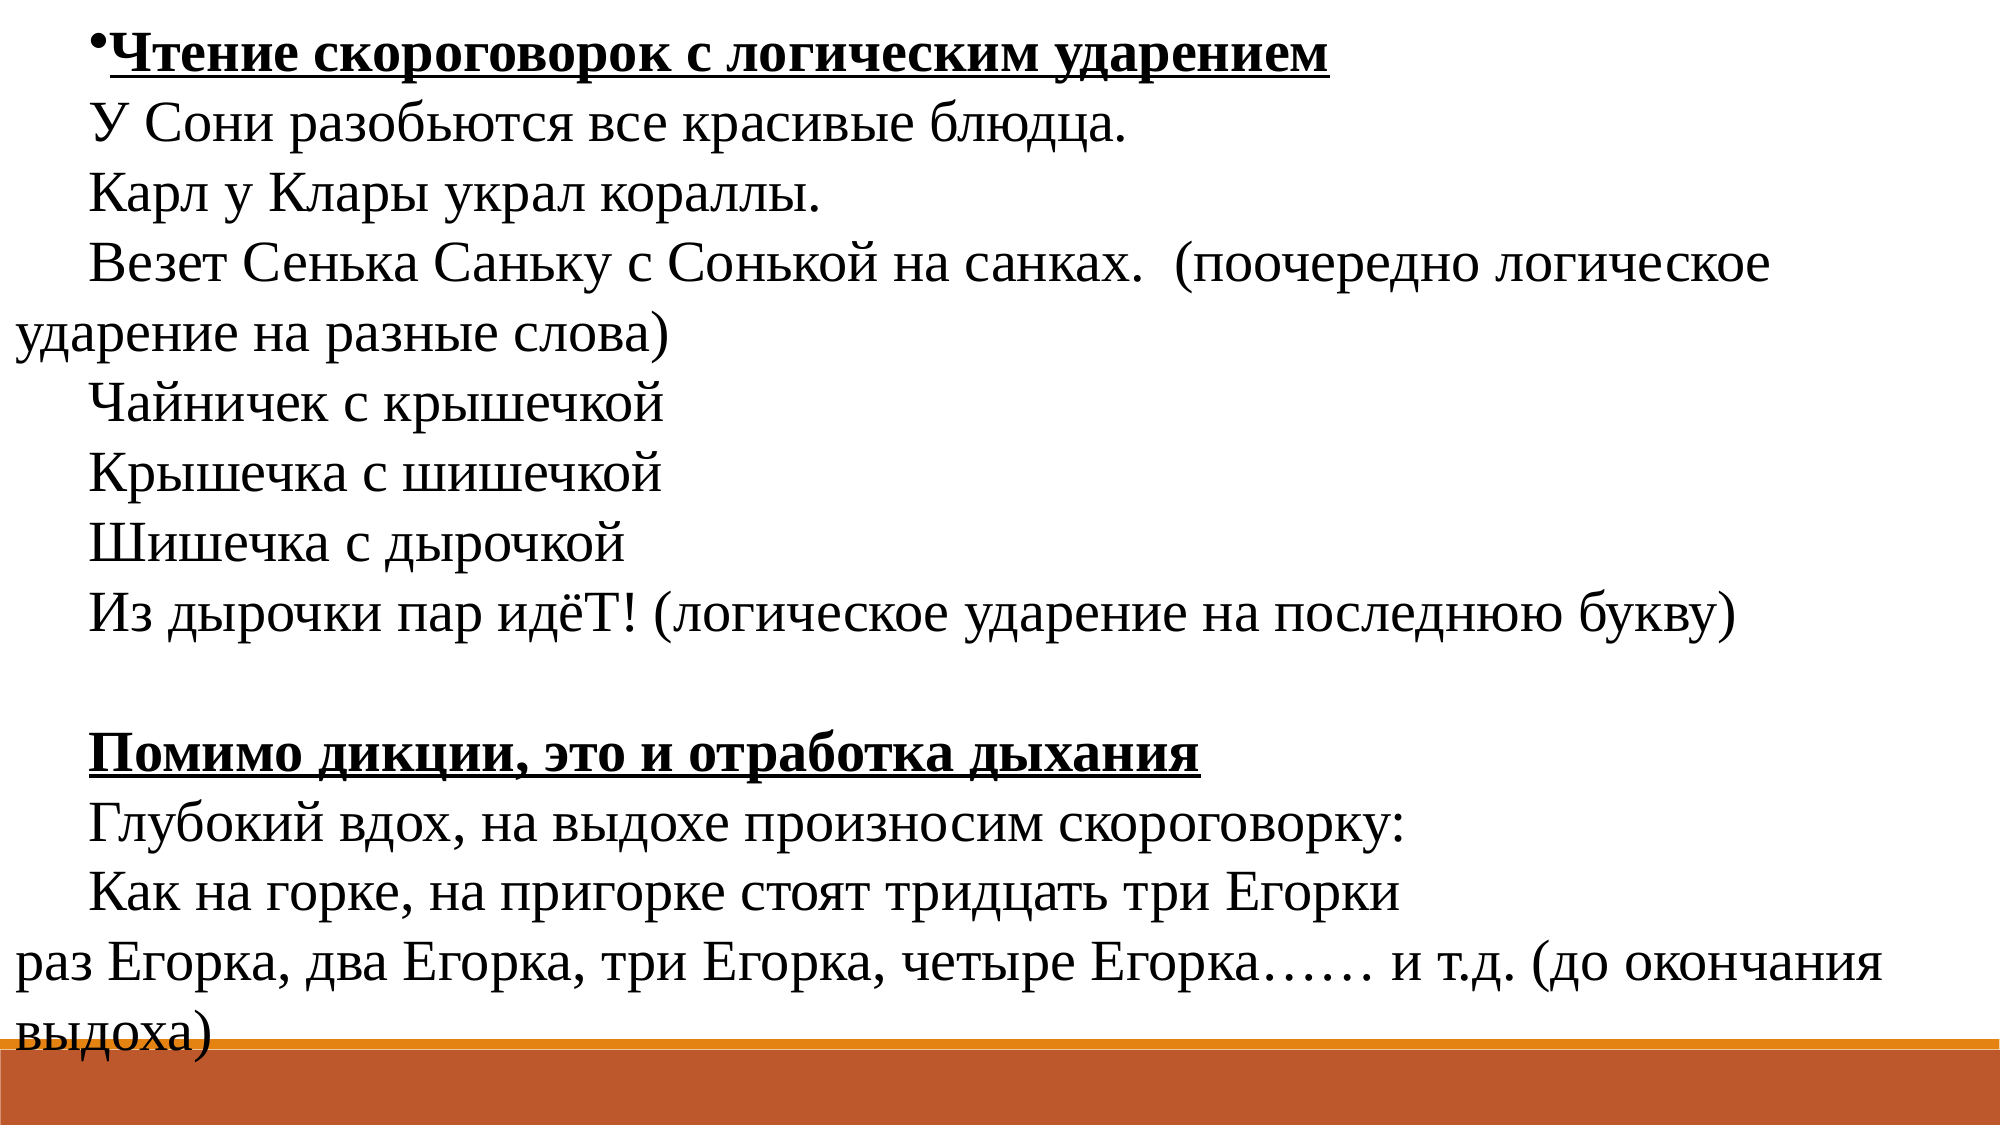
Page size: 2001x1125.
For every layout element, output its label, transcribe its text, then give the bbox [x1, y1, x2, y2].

text_box Чтение скороговорок с логическим ударением У Сони разобьются все красивые блюдца. Карл у Клары украл кораллы. Везет Сенька Саньку с Сонькой на санках. (поочередно логическое ударение на разные слова) Чайничек с крышечкой Крышечка с шишечкой Шишечка с дырочкой Из дырочки пар идёТ! (логическое ударение на последнюю букву) Помимо дикции, это и отработка дыхания Глубокий вдох, на выдохе произносим скороговорку: Как на горке, на пригорке стоят тридцать три Егорки раз Егорка, два Егорка, три Егорка, четыре Егорка…… и т.д. (до окончания выдоха) [0, 5, 2000, 1070]
